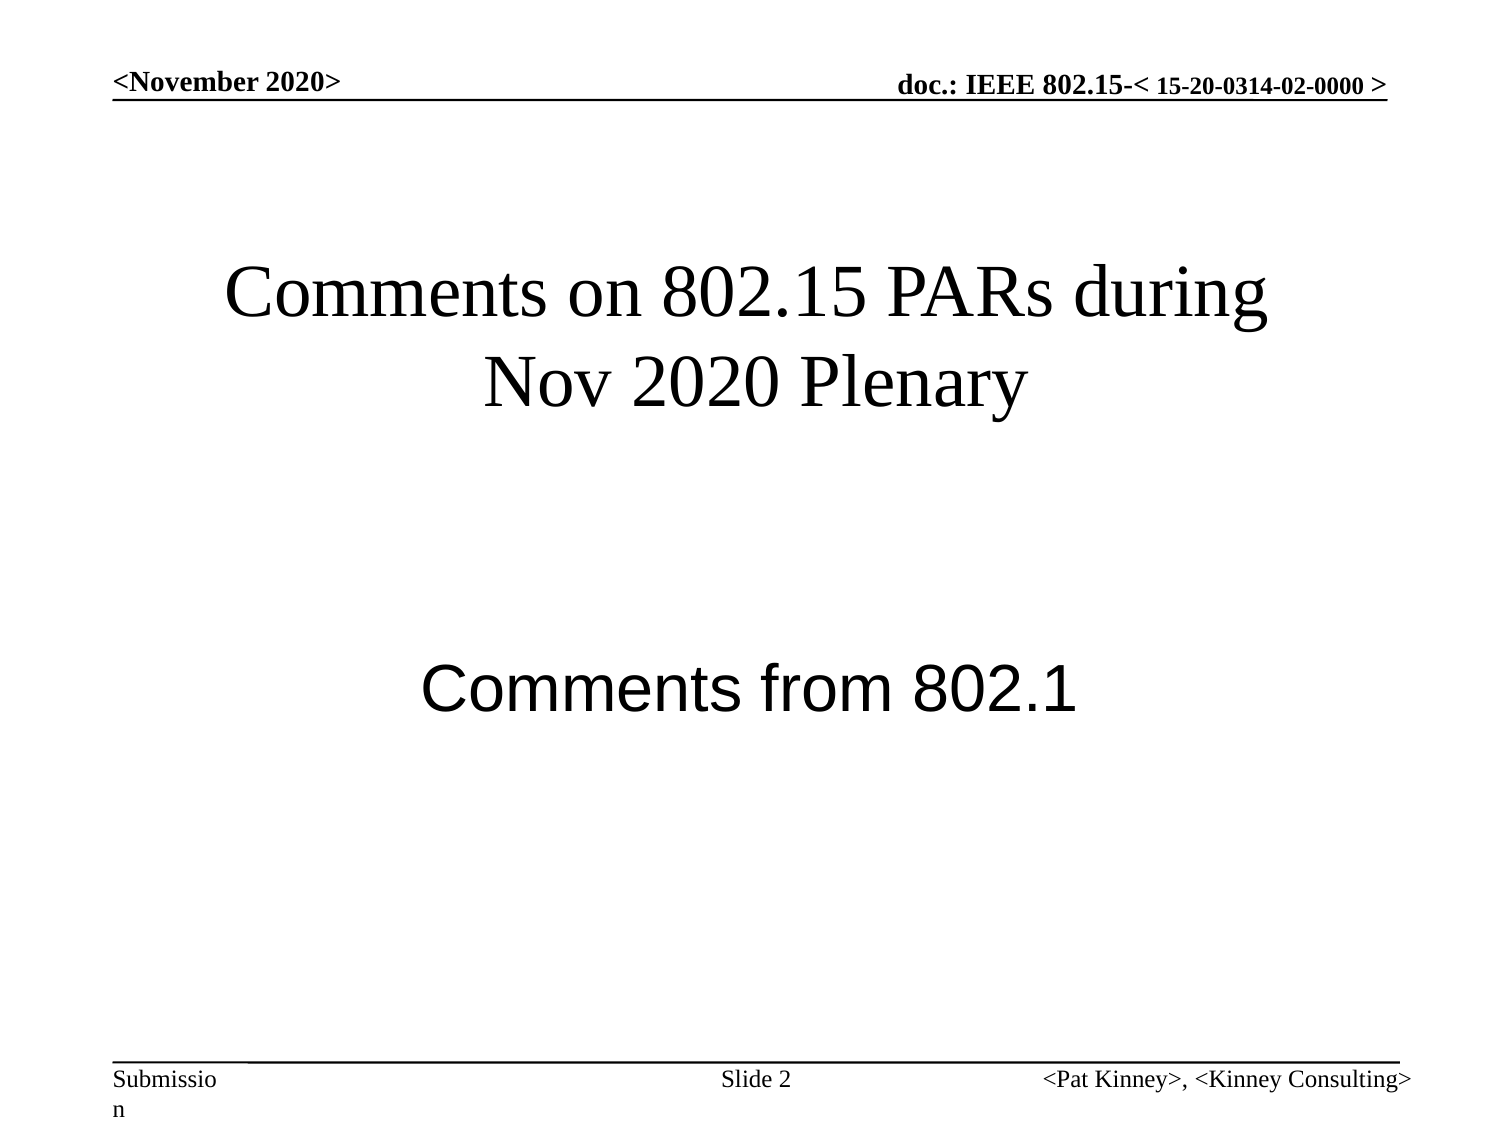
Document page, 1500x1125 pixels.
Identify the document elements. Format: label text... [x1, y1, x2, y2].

title Comments on 802.15 PARs during Nov 2020 Plenary [50, 237, 1463, 425]
footer <Pat Kinney>, <Kinney Consulting> [900, 1062, 1413, 1093]
subtitle Comments from 802.1 [225, 637, 1275, 925]
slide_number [112, 62, 375, 98]
slide_number Slide 2 [712, 1062, 800, 1093]
